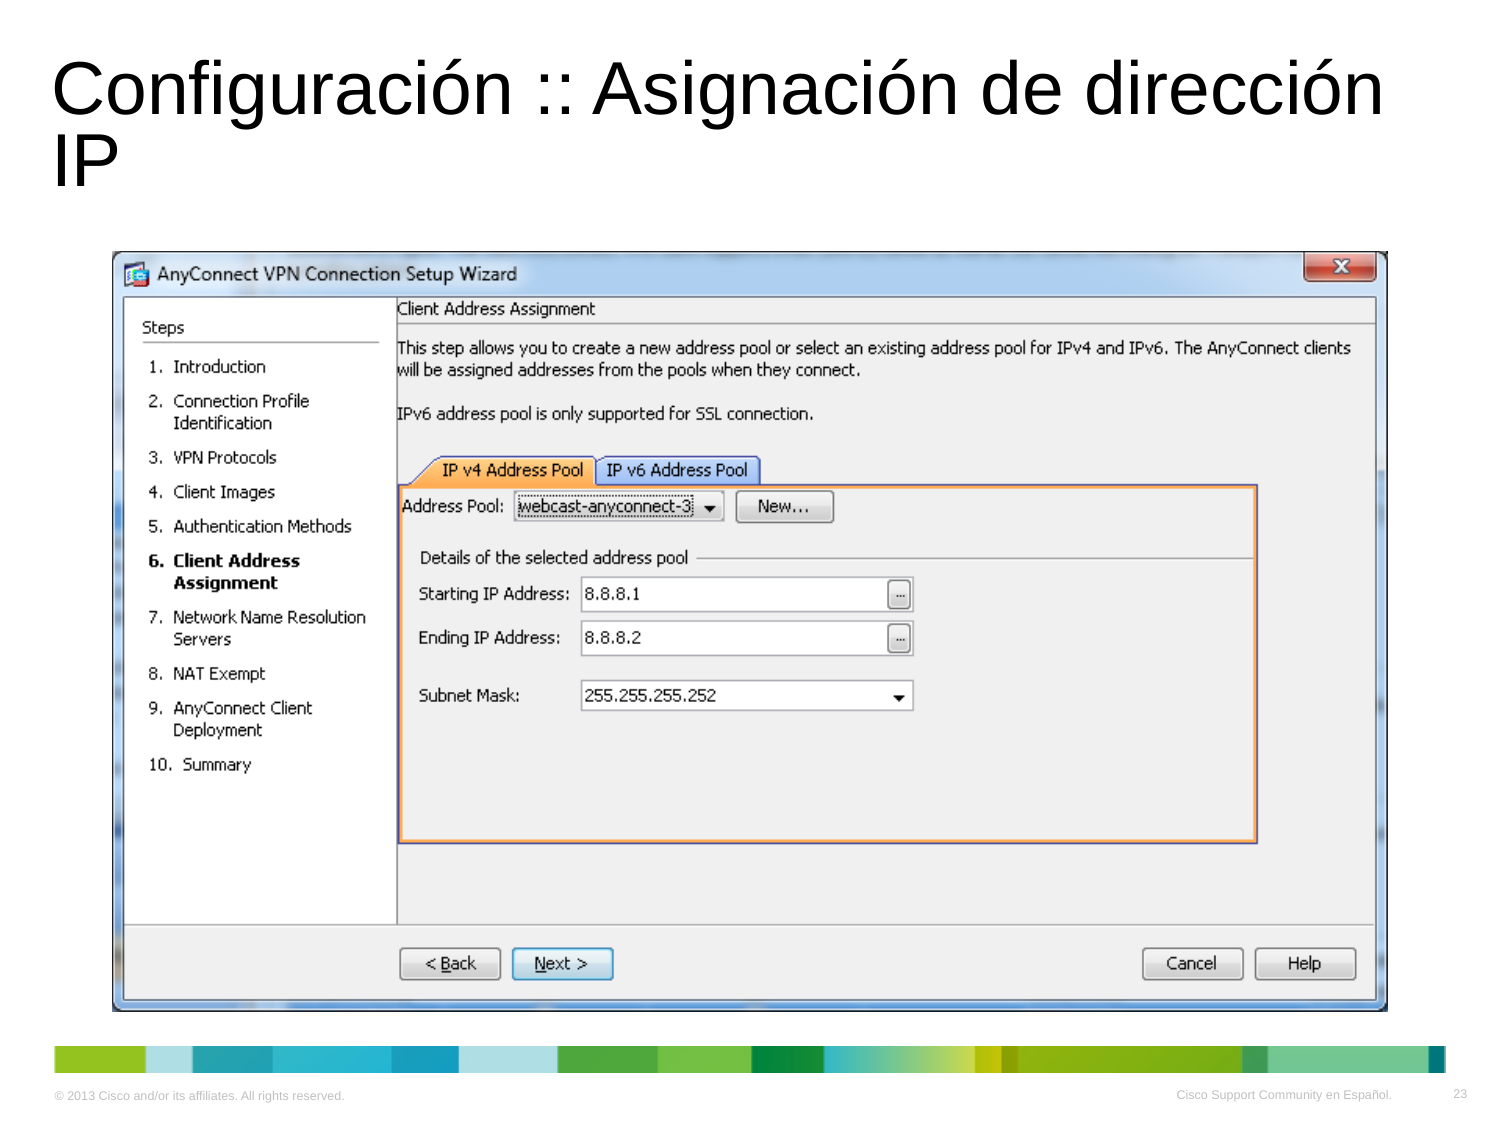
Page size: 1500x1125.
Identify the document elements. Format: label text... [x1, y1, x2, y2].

picture [54, 1046, 1446, 1073]
title Configuración :: Asignación de dirección IP [37, 70, 1447, 209]
picture [112, 250, 1388, 1012]
